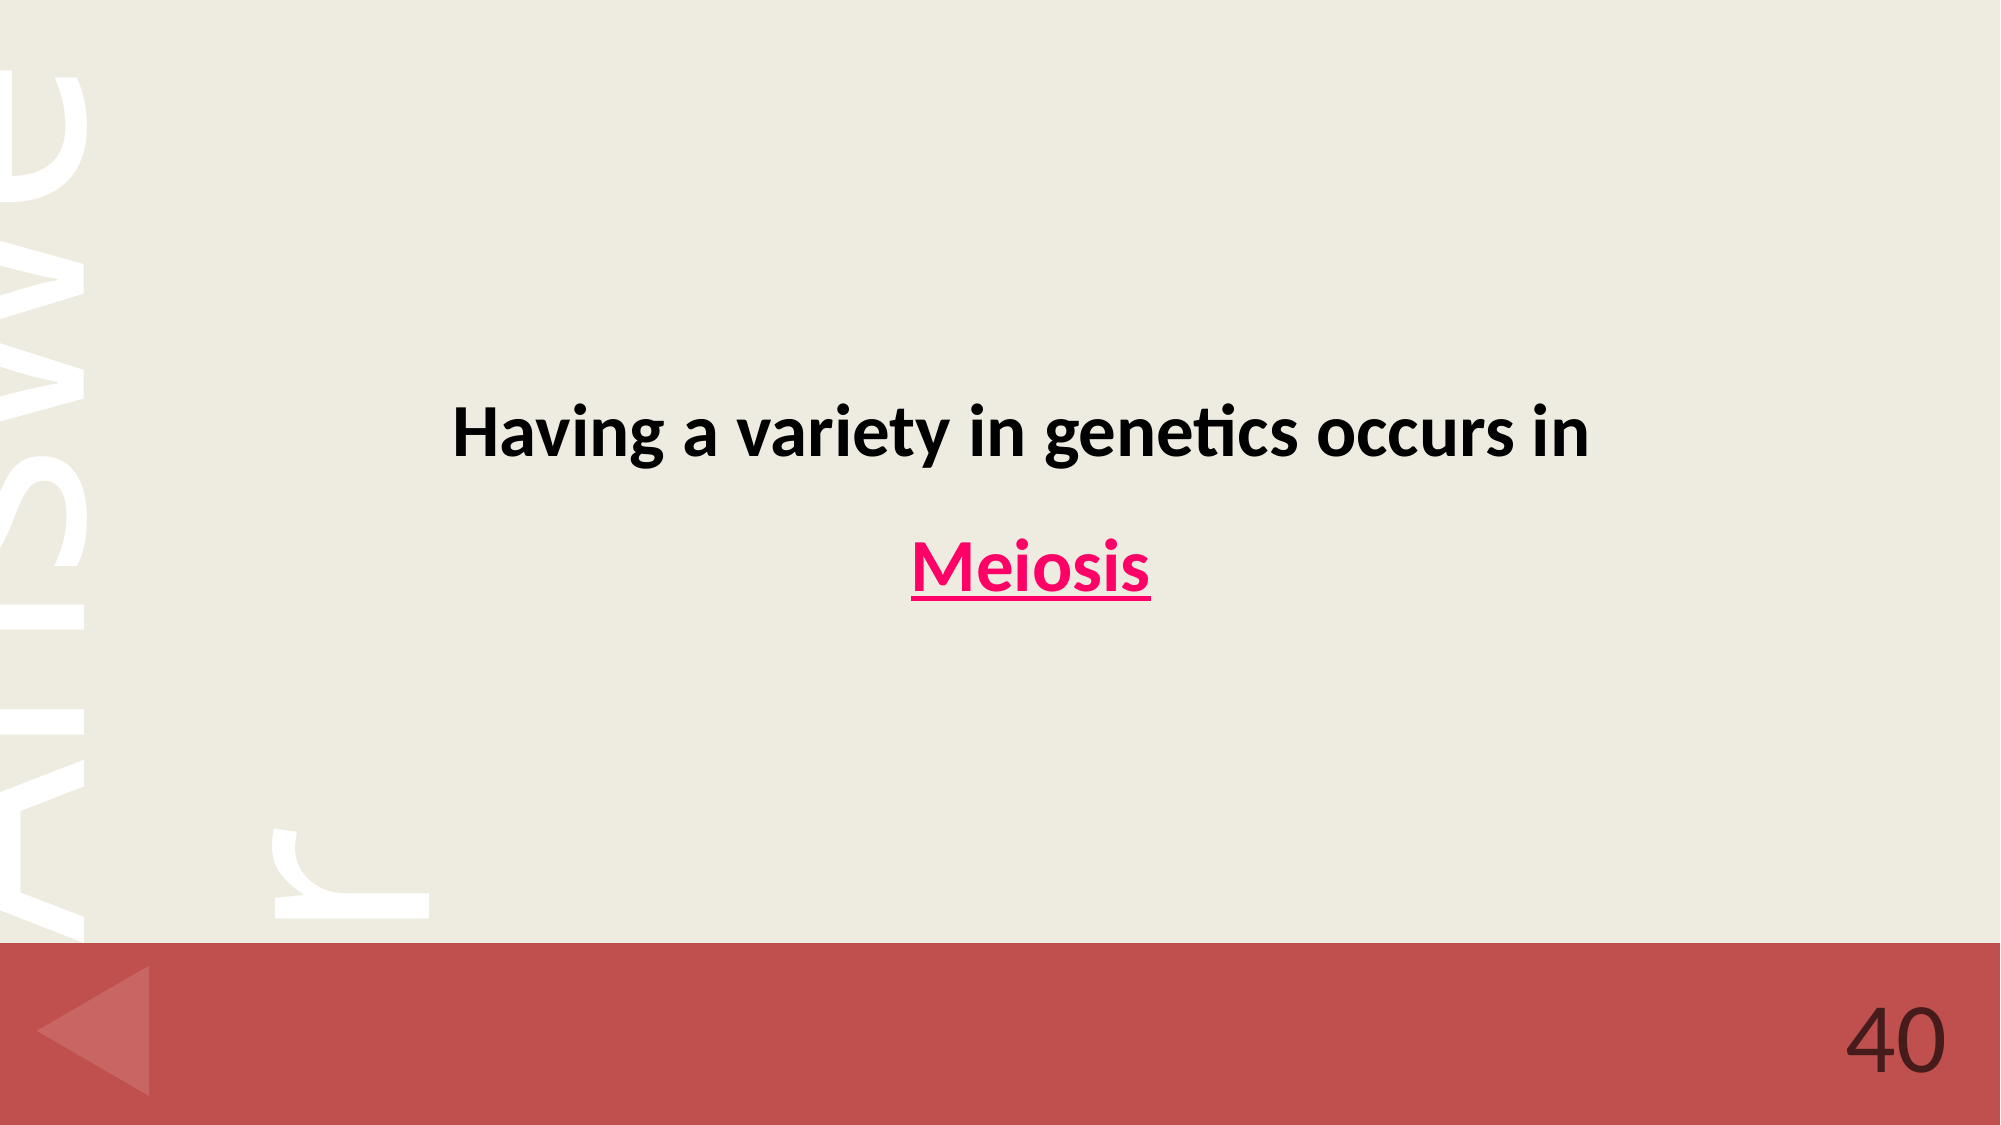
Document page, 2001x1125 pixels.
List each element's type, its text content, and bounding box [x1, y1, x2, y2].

list 40 [1494, 967, 1963, 1097]
list Having a variety in genetics occurs in Meiosis [302, 307, 1760, 636]
